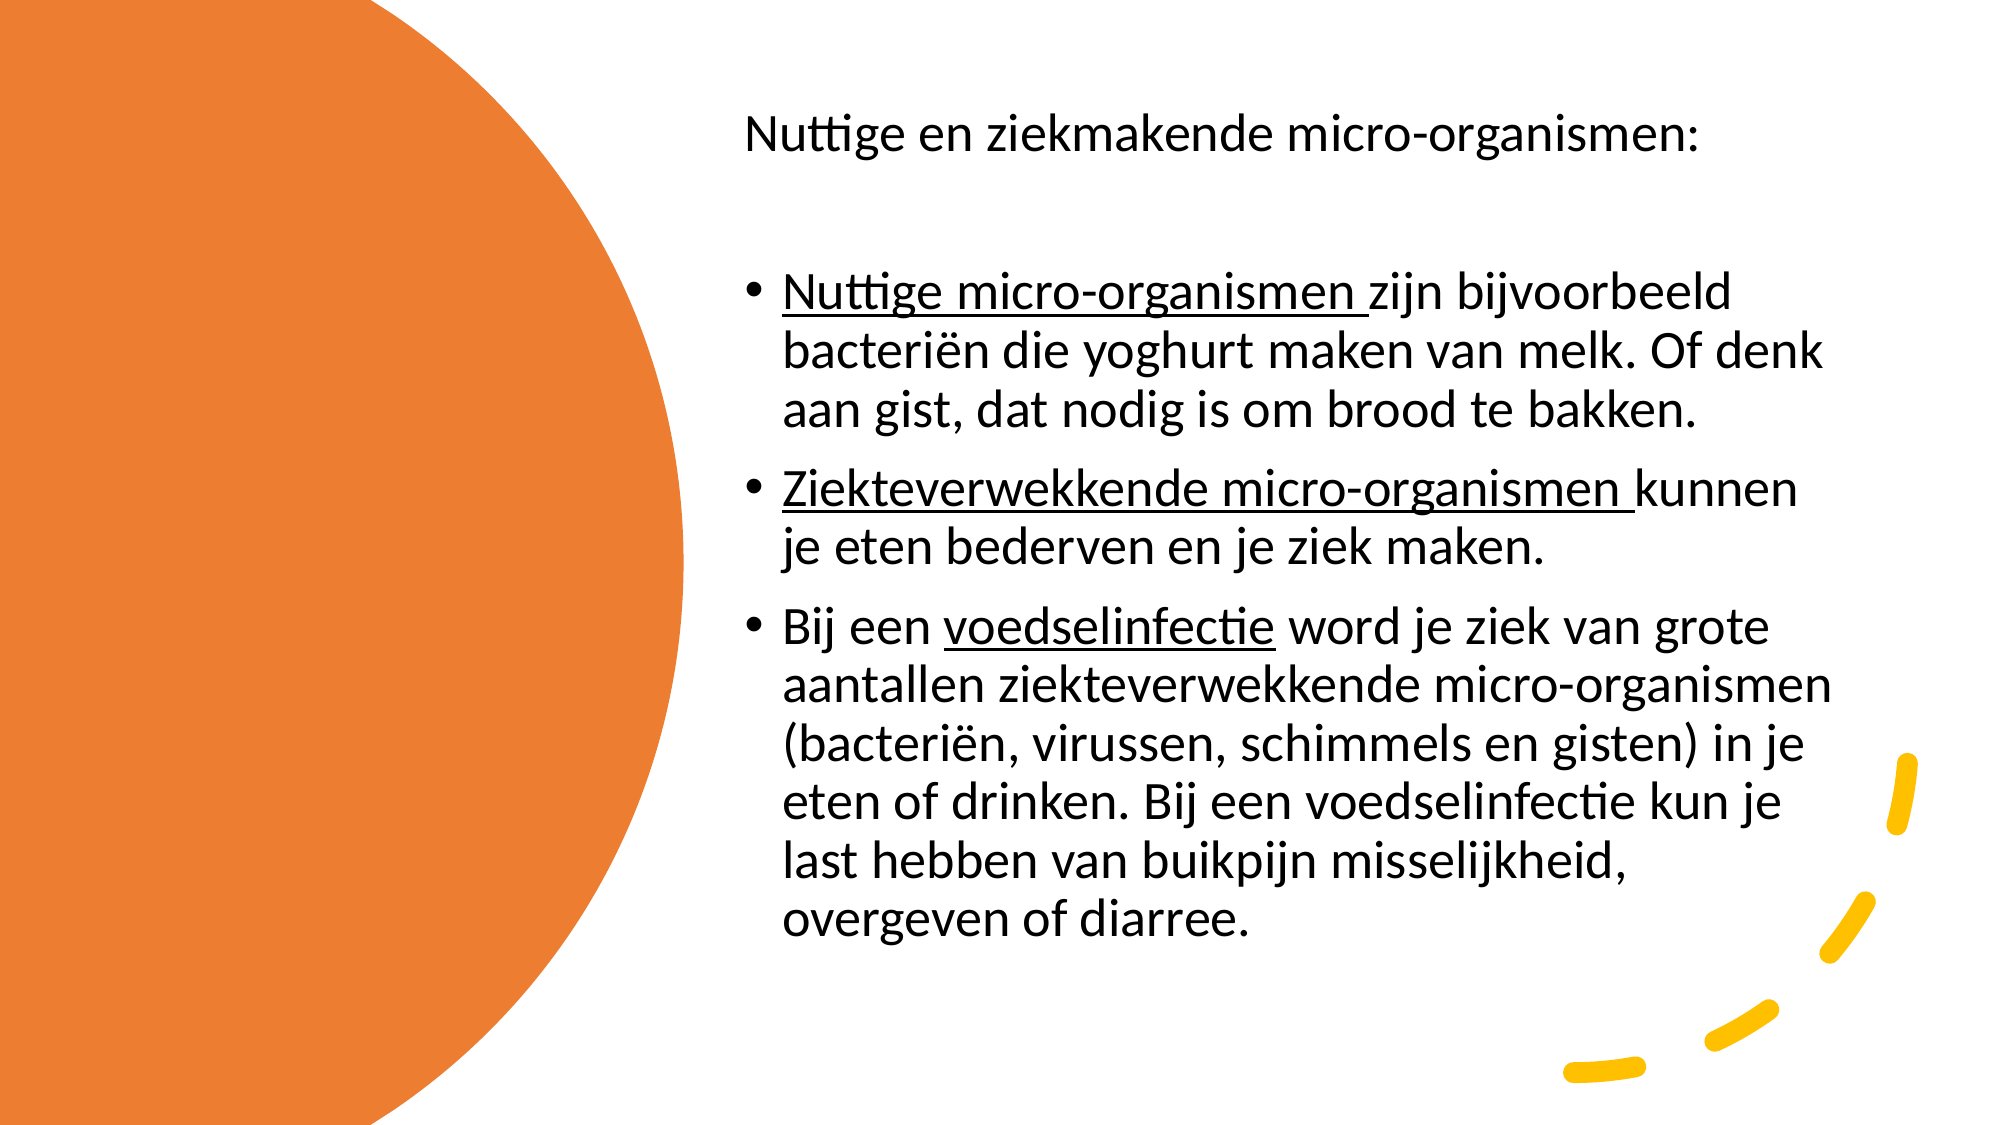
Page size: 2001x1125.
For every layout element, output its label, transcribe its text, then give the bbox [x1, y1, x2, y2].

list Nuttige en ziekmakende micro-organismen: Nuttige micro-organismen zijn bijvoorbeeld bacteriën die yoghurt maken van melk. Of denk aan gist, dat nodig is om brood te bakken. Ziekteverwekkende micro-organismen kunnen je eten bederven en je ziek maken. Bij een voedselinfectie word je ziek van grote aantallen ziekteverwekkende micro-organismen (bacteriën, virussen, schimmels en gisten) in je eten of drinken. Bij een voedselinfectie kun je last hebben van buikpijn misselijkheid, overgeven of diarree. [729, 97, 1863, 1014]
text_box [1572, 1014, 1764, 1074]
text_box [0, 0, 685, 1125]
text_box [374, 0, 2000, 1125]
text_box [1863, 737, 1909, 907]
